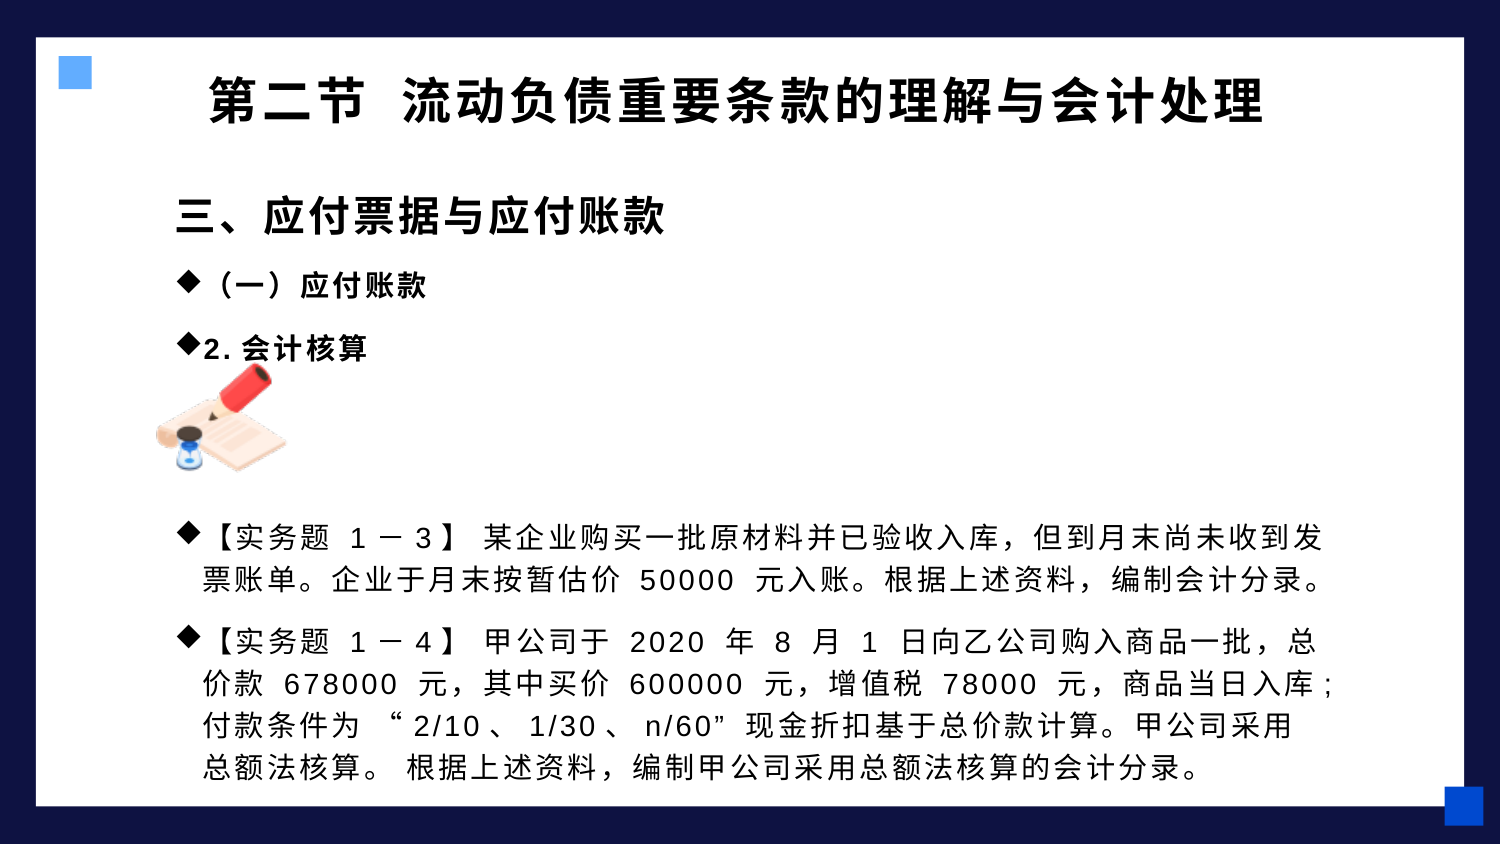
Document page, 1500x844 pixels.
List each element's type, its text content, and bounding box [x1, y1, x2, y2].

picture [141, 339, 292, 490]
title 第二节 流动负债重要条款的理解与会计处理 [141, 48, 1327, 138]
list 三、应付票据与应付账款 （一）应付账款 2.会计核算 【实务题 1－3】 某企业购买一批原材料并已验收入库，但到月末尚未收到发票账单。企业于月末按暂估价 50000 元入账。根据上述资料，编制会计分录。 【实务题 1－4】 甲公司于 2020 年 8 月 1 日向乙公司购入商品一批，总价款 678000 元，其中买价 600000 元，增值税 78000 元，商品当日入库;付款条件为 “2/10、1/30、n/60” 现金折扣基于总价款计算。甲公司采用总额法核算。 根据上述资料，编制甲公司采用总额法核算的会计分录。 [157, 179, 1343, 604]
